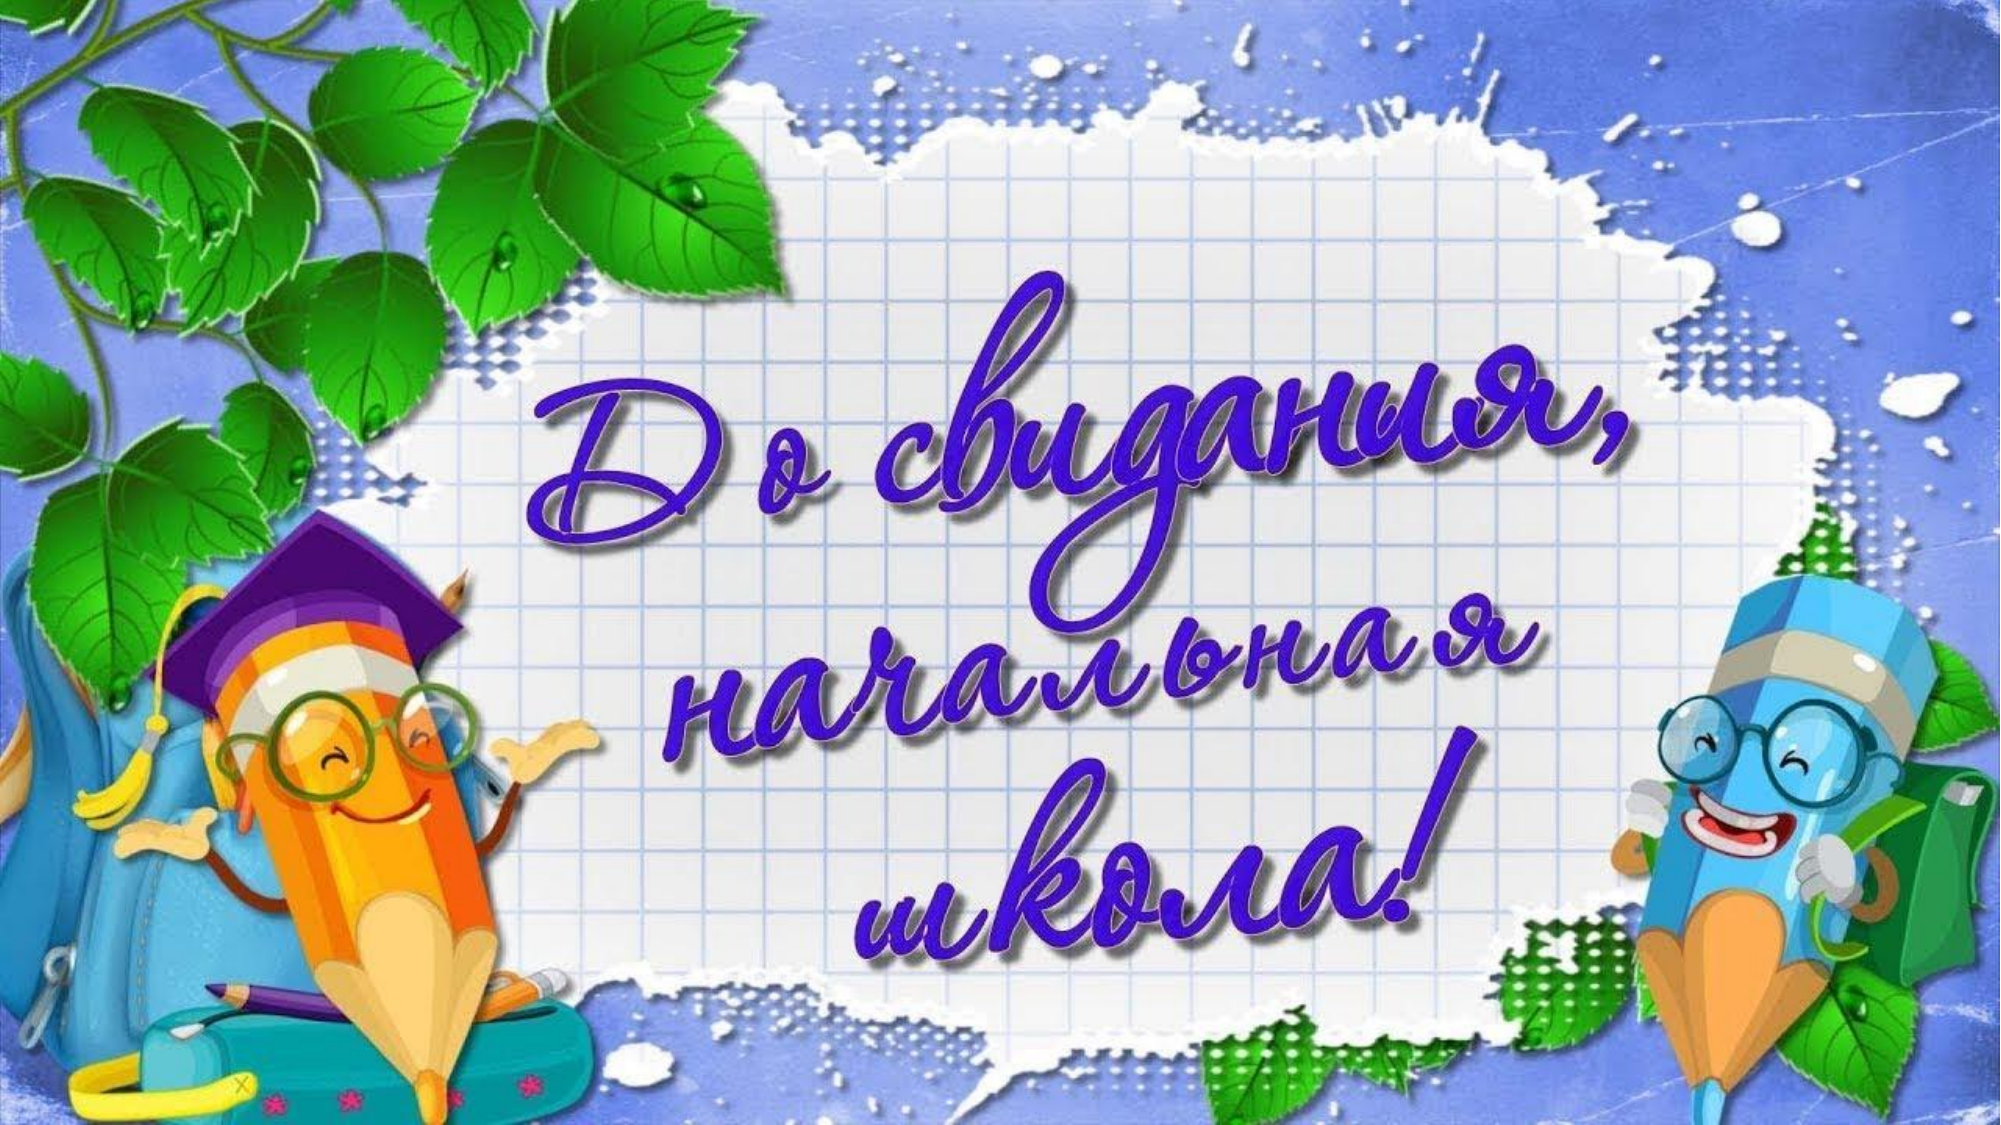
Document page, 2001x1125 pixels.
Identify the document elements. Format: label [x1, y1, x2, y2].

list [0, 0, 2000, 1125]
